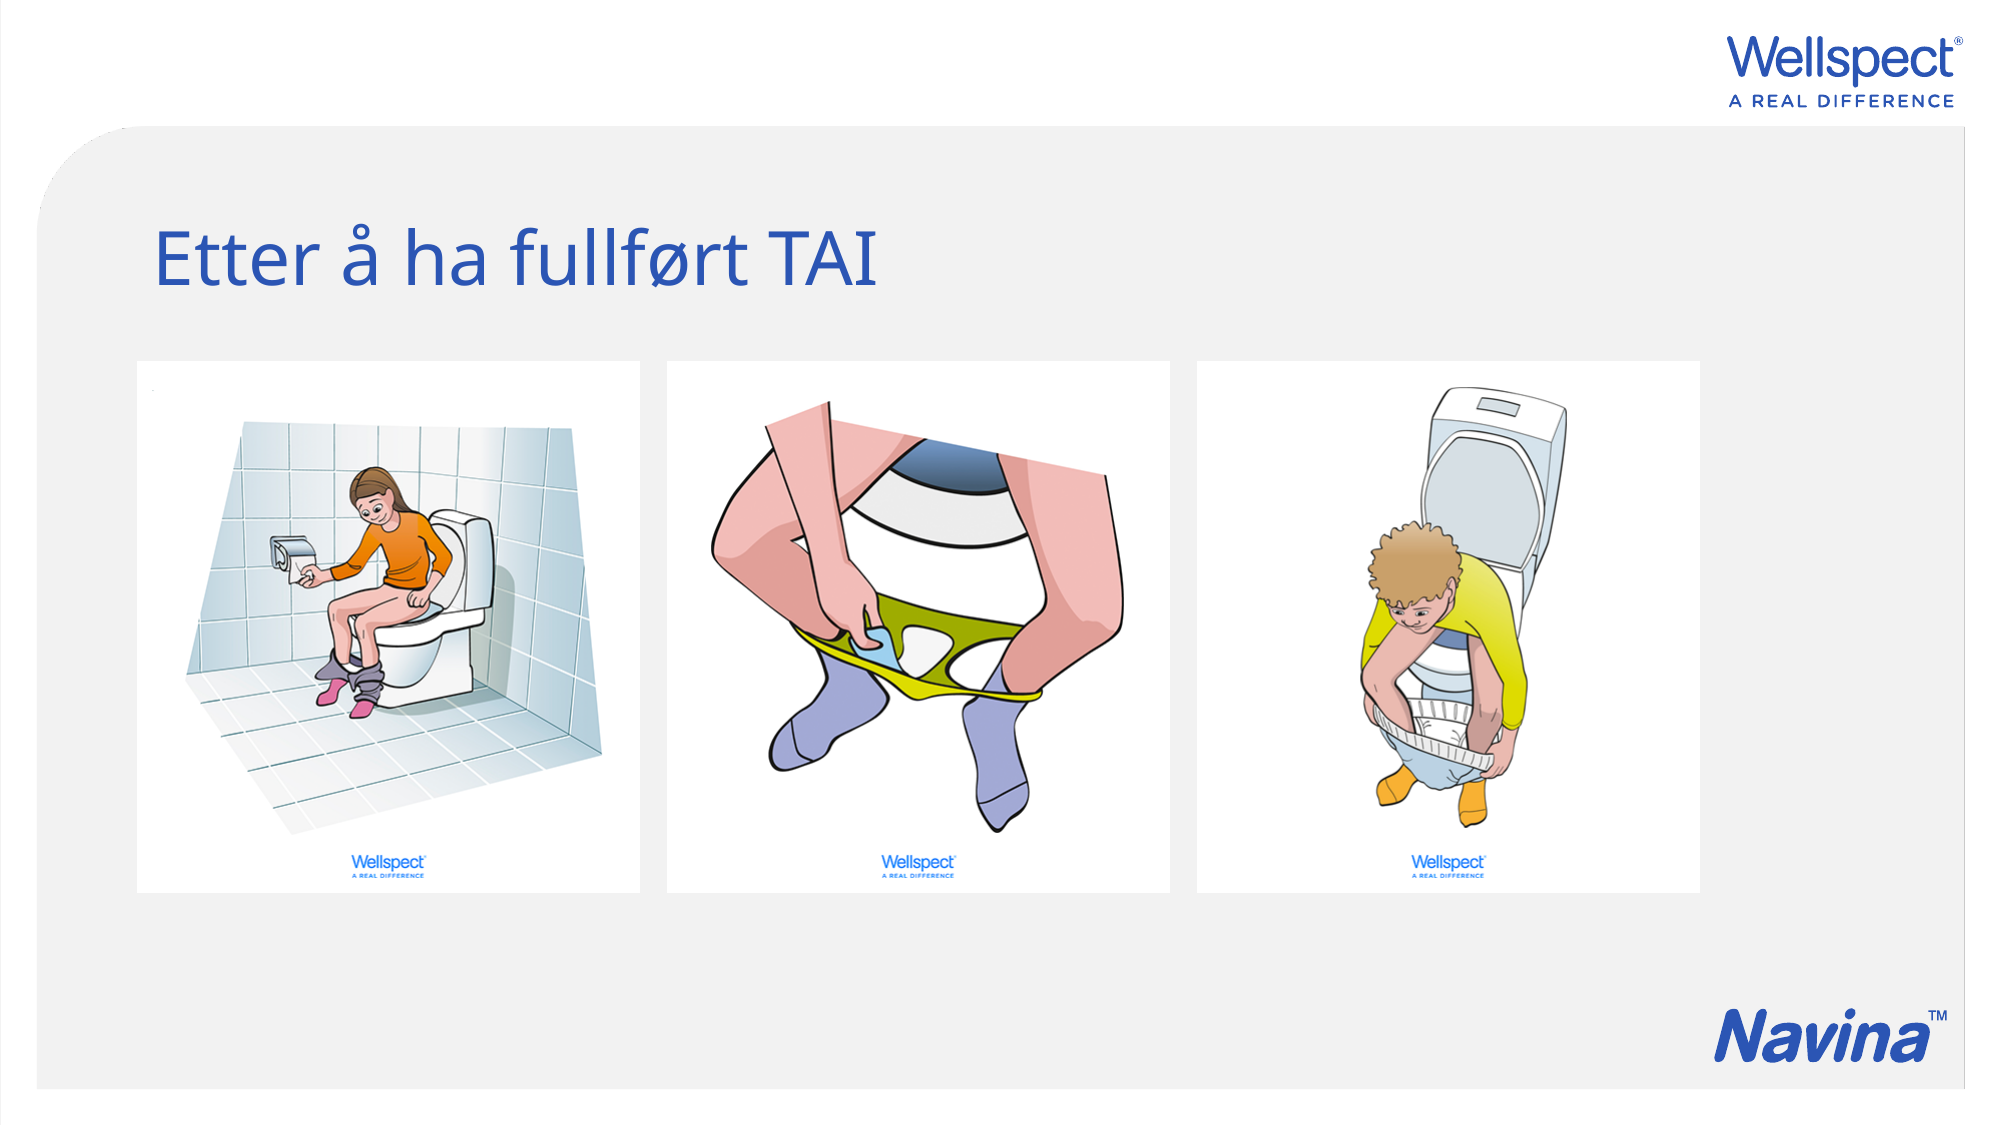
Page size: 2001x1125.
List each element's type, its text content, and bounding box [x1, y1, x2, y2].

title Etter å ha fullført TAI [137, 160, 1863, 362]
picture [0, 0, 2001, 1125]
